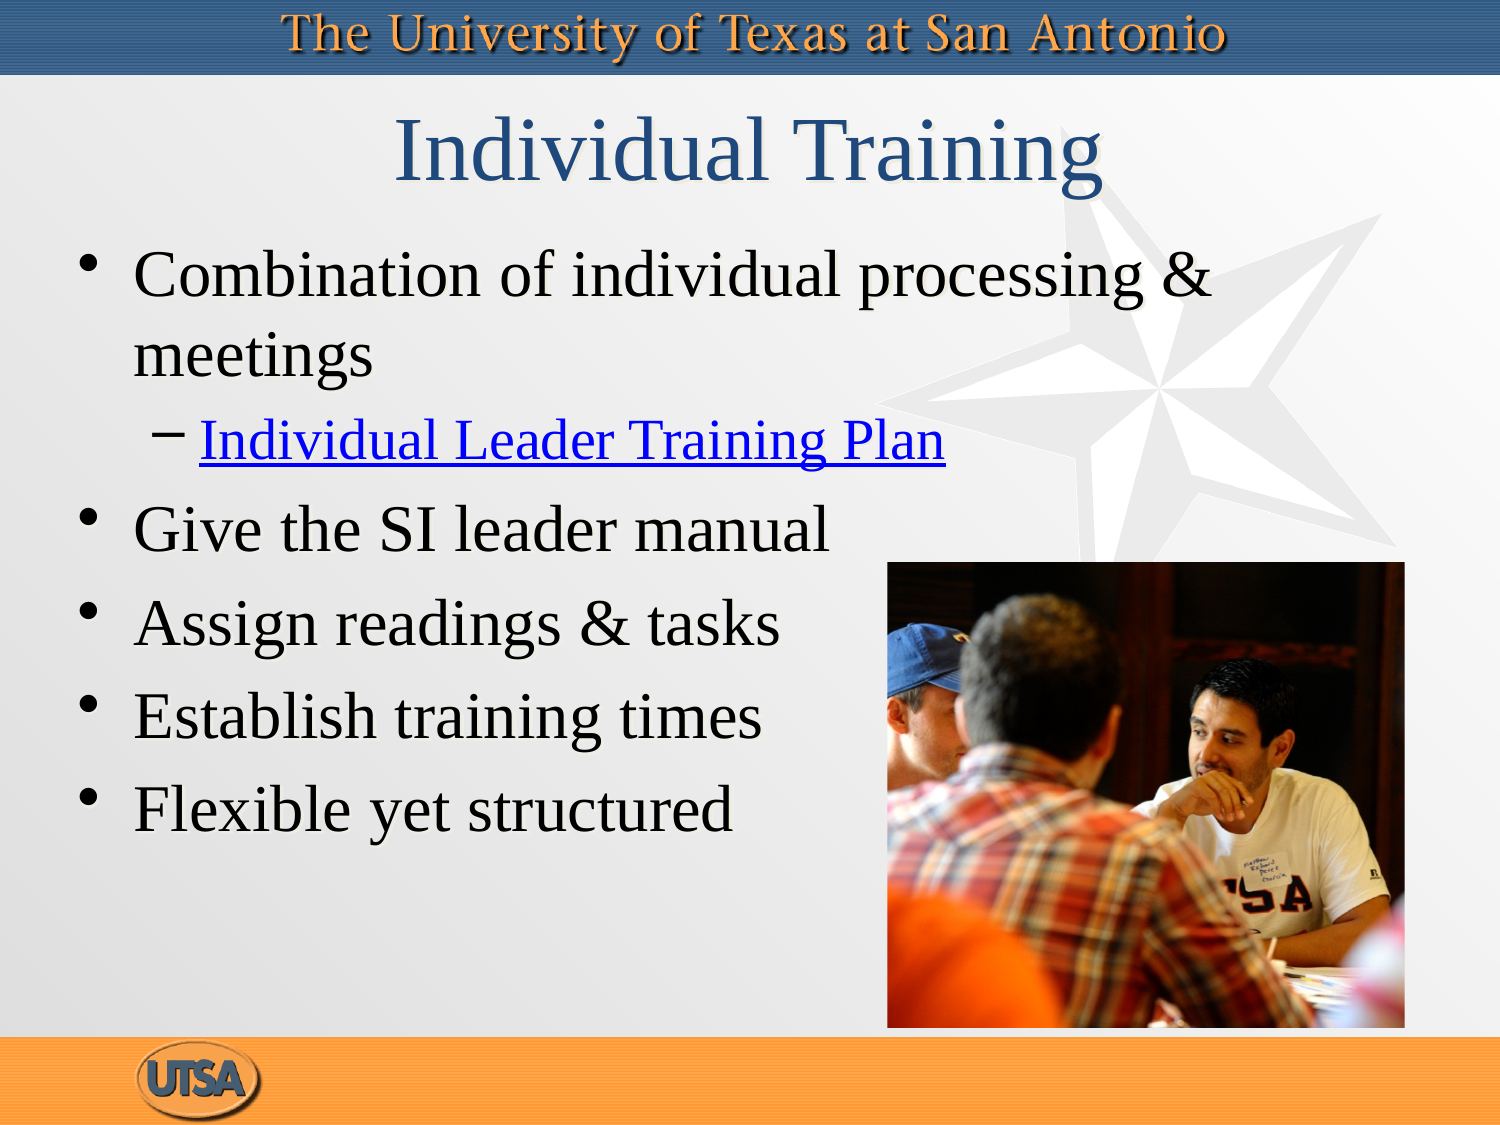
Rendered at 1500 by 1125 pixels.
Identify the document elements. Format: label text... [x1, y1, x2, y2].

list Combination of individual processing & meetings Individual Leader Training Plan Give the SI leader manual Assign readings & tasks Establish training times Flexible yet structured [62, 222, 1338, 1023]
picture [0, 1037, 1500, 1125]
picture [0, 0, 1500, 75]
title Individual Training [112, 74, 1388, 213]
picture [887, 562, 1405, 1028]
